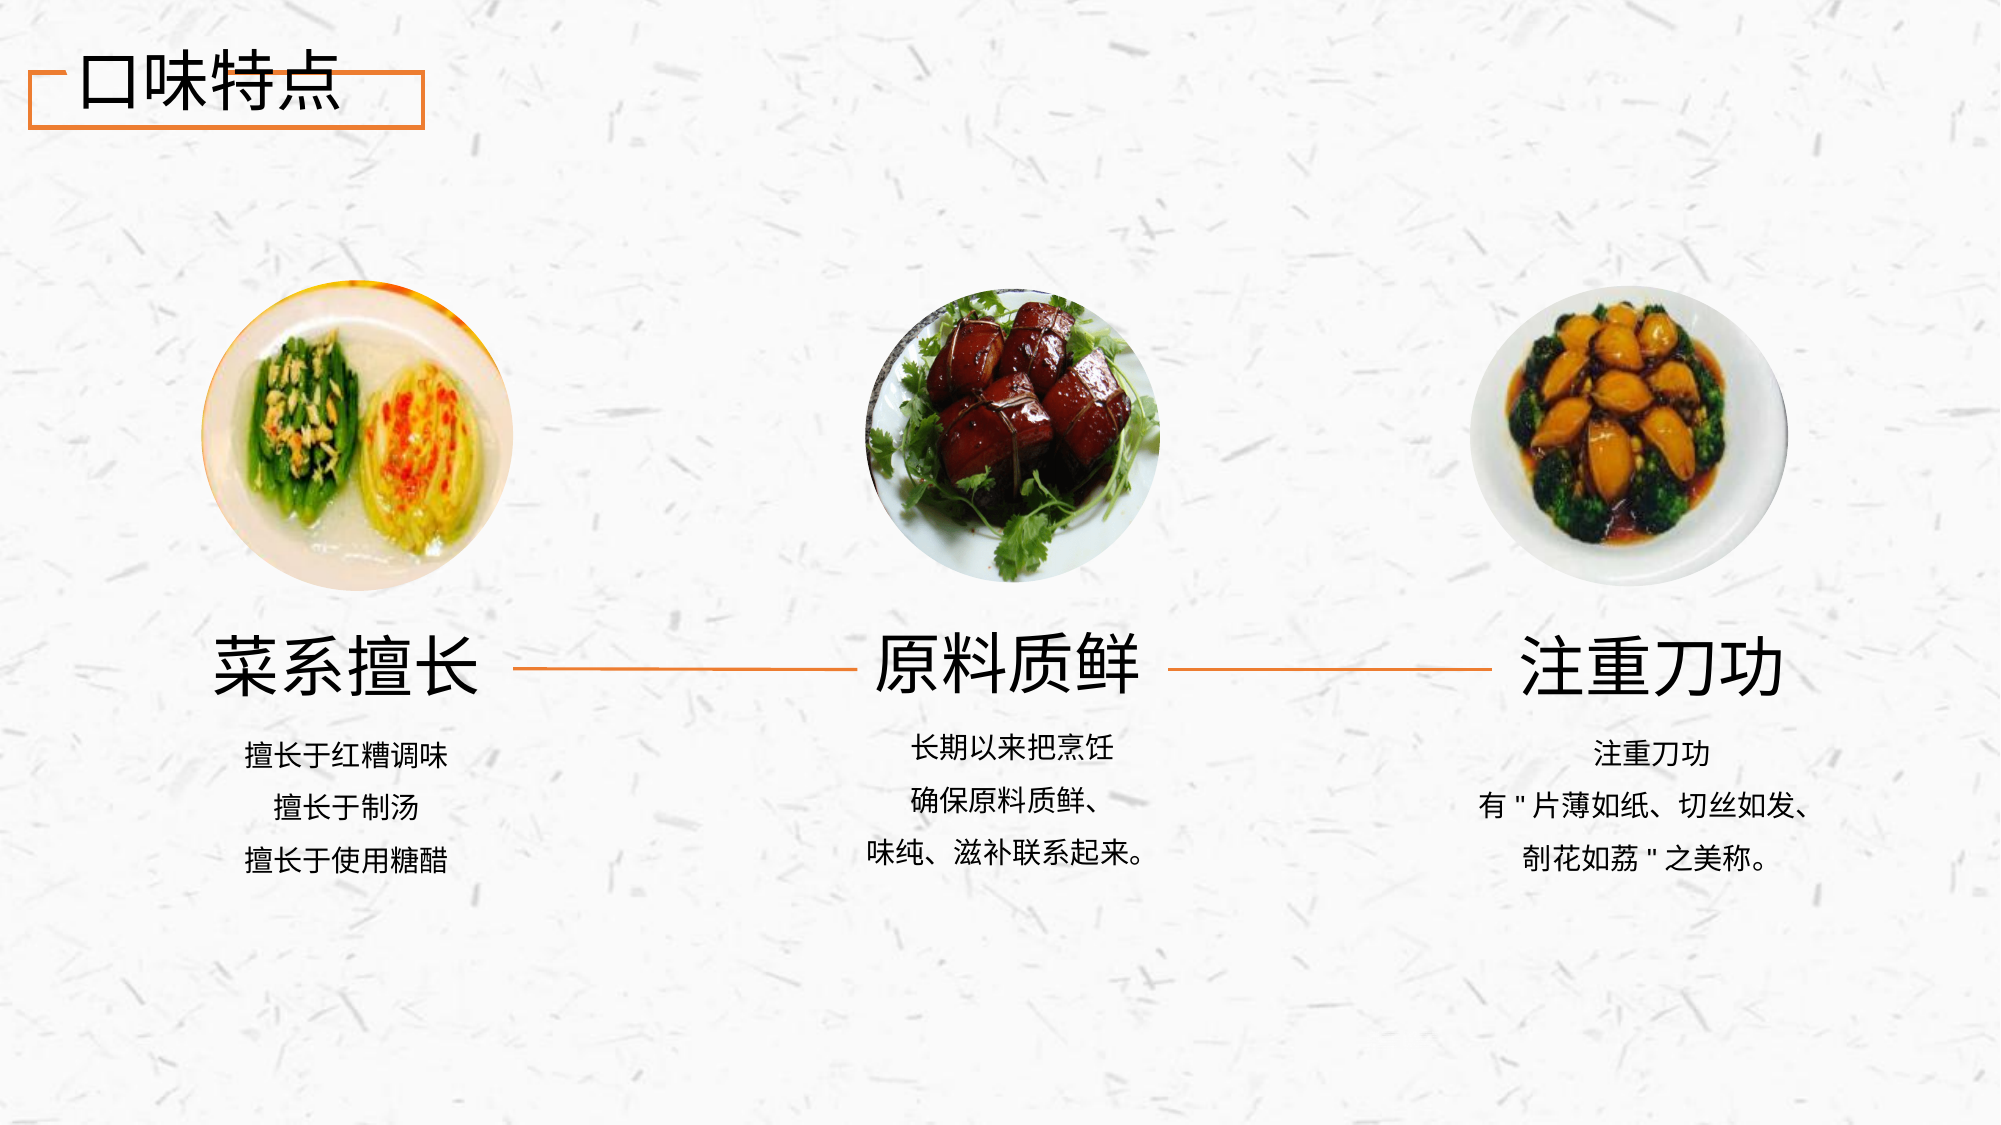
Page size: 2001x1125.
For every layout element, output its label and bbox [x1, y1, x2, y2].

text_box [1374, 285, 1930, 885]
text_box [130, 280, 563, 887]
picture [0, 0, 2001, 1125]
text_box [30, 0, 424, 128]
text_box [765, 288, 1260, 879]
